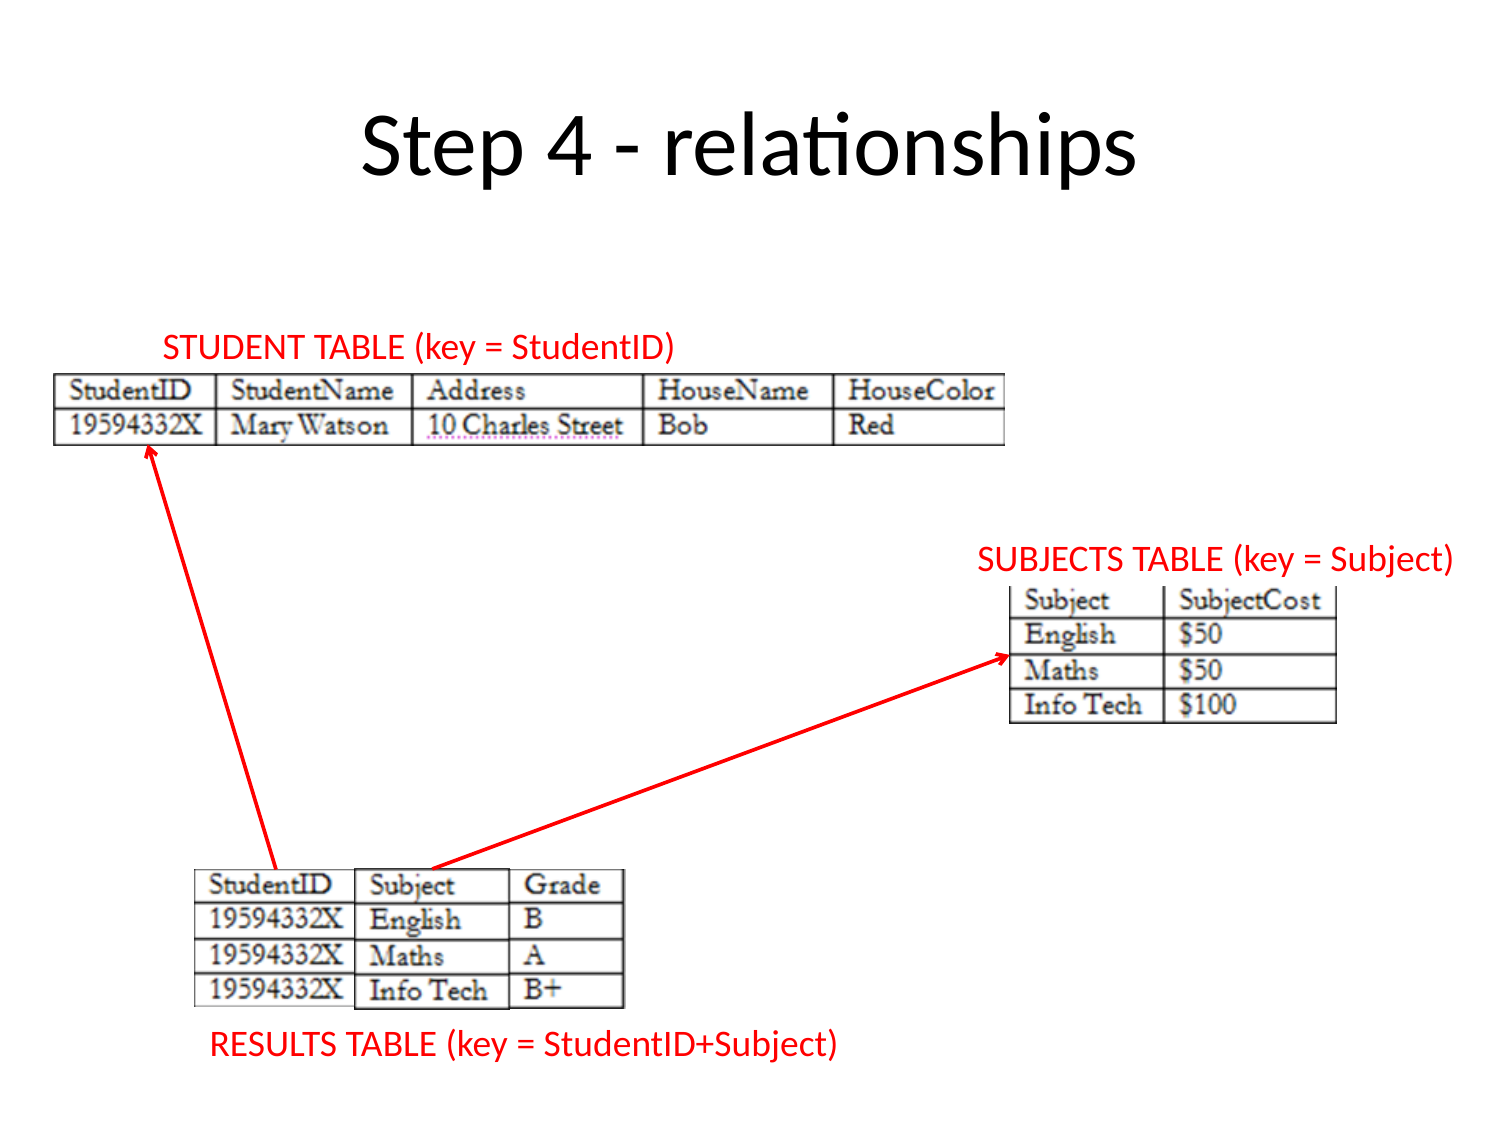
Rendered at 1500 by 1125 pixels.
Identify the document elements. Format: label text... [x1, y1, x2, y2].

text_box STUDENT TABLE (key = StudentID) [147, 314, 904, 371]
picture [1009, 585, 1337, 724]
text_box RESULTS TABLE (key = StudentID+Subject) [194, 1011, 951, 1072]
picture [52, 373, 1005, 446]
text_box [0, 592, 425, 722]
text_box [613, 472, 829, 1051]
title Step 4 - relationships [75, 45, 1425, 233]
text_box SUBJECTS TABLE (key = Subject) [962, 527, 1500, 587]
picture [194, 868, 613, 1010]
